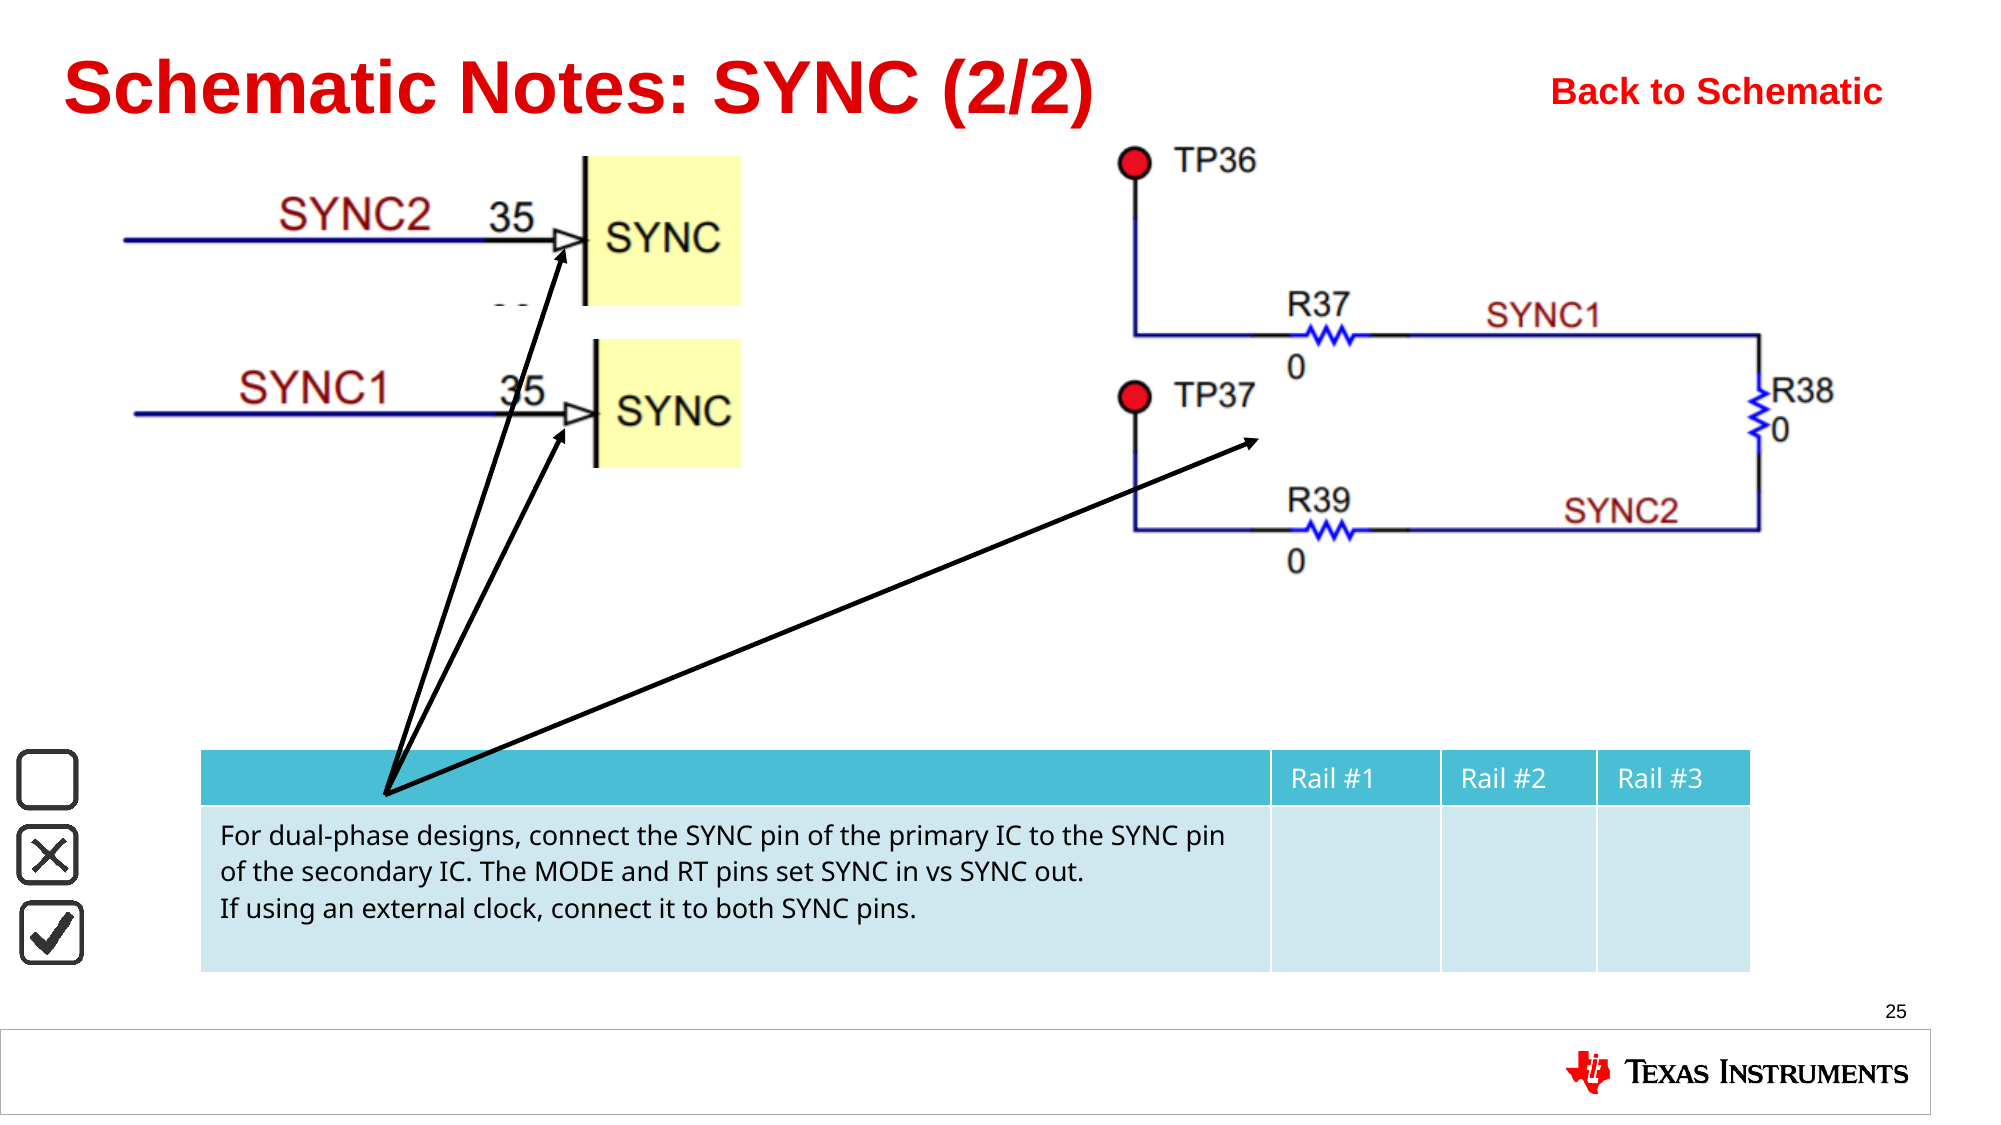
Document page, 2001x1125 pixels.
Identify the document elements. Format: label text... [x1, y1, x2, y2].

picture [15, 822, 82, 888]
picture [15, 746, 82, 812]
table_cell [1272, 807, 1440, 972]
picture [1566, 1051, 1908, 1094]
picture [11, 895, 95, 973]
table_cell For dual-phase designs, connect the SYNC pin of the primary IC to the SYNC pin of the secondary IC. The MODE and RT pins set SYNC in vs SYNC out. If using an external clock, connect it to both SYNC pins. [201, 807, 1270, 972]
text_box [571, 438, 1260, 796]
table_header Rail #2 [1442, 750, 1596, 805]
text_box Back to Schematic [1535, 59, 1899, 120]
table_header [1255, 750, 1270, 805]
table_cell [1442, 807, 1596, 972]
table_header Rail #3 [1598, 750, 1750, 805]
picture [117, 339, 384, 468]
table_header Rail #1 [1272, 750, 1440, 805]
picture [566, 339, 742, 438]
table_header [201, 750, 383, 805]
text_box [384, 248, 566, 796]
picture [93, 156, 742, 306]
table_cell [1598, 807, 1750, 972]
title Schematic Notes: SYNC (2/2) [50, 23, 1901, 157]
picture [1097, 108, 1848, 610]
slide_number 25 [1452, 992, 1920, 1027]
